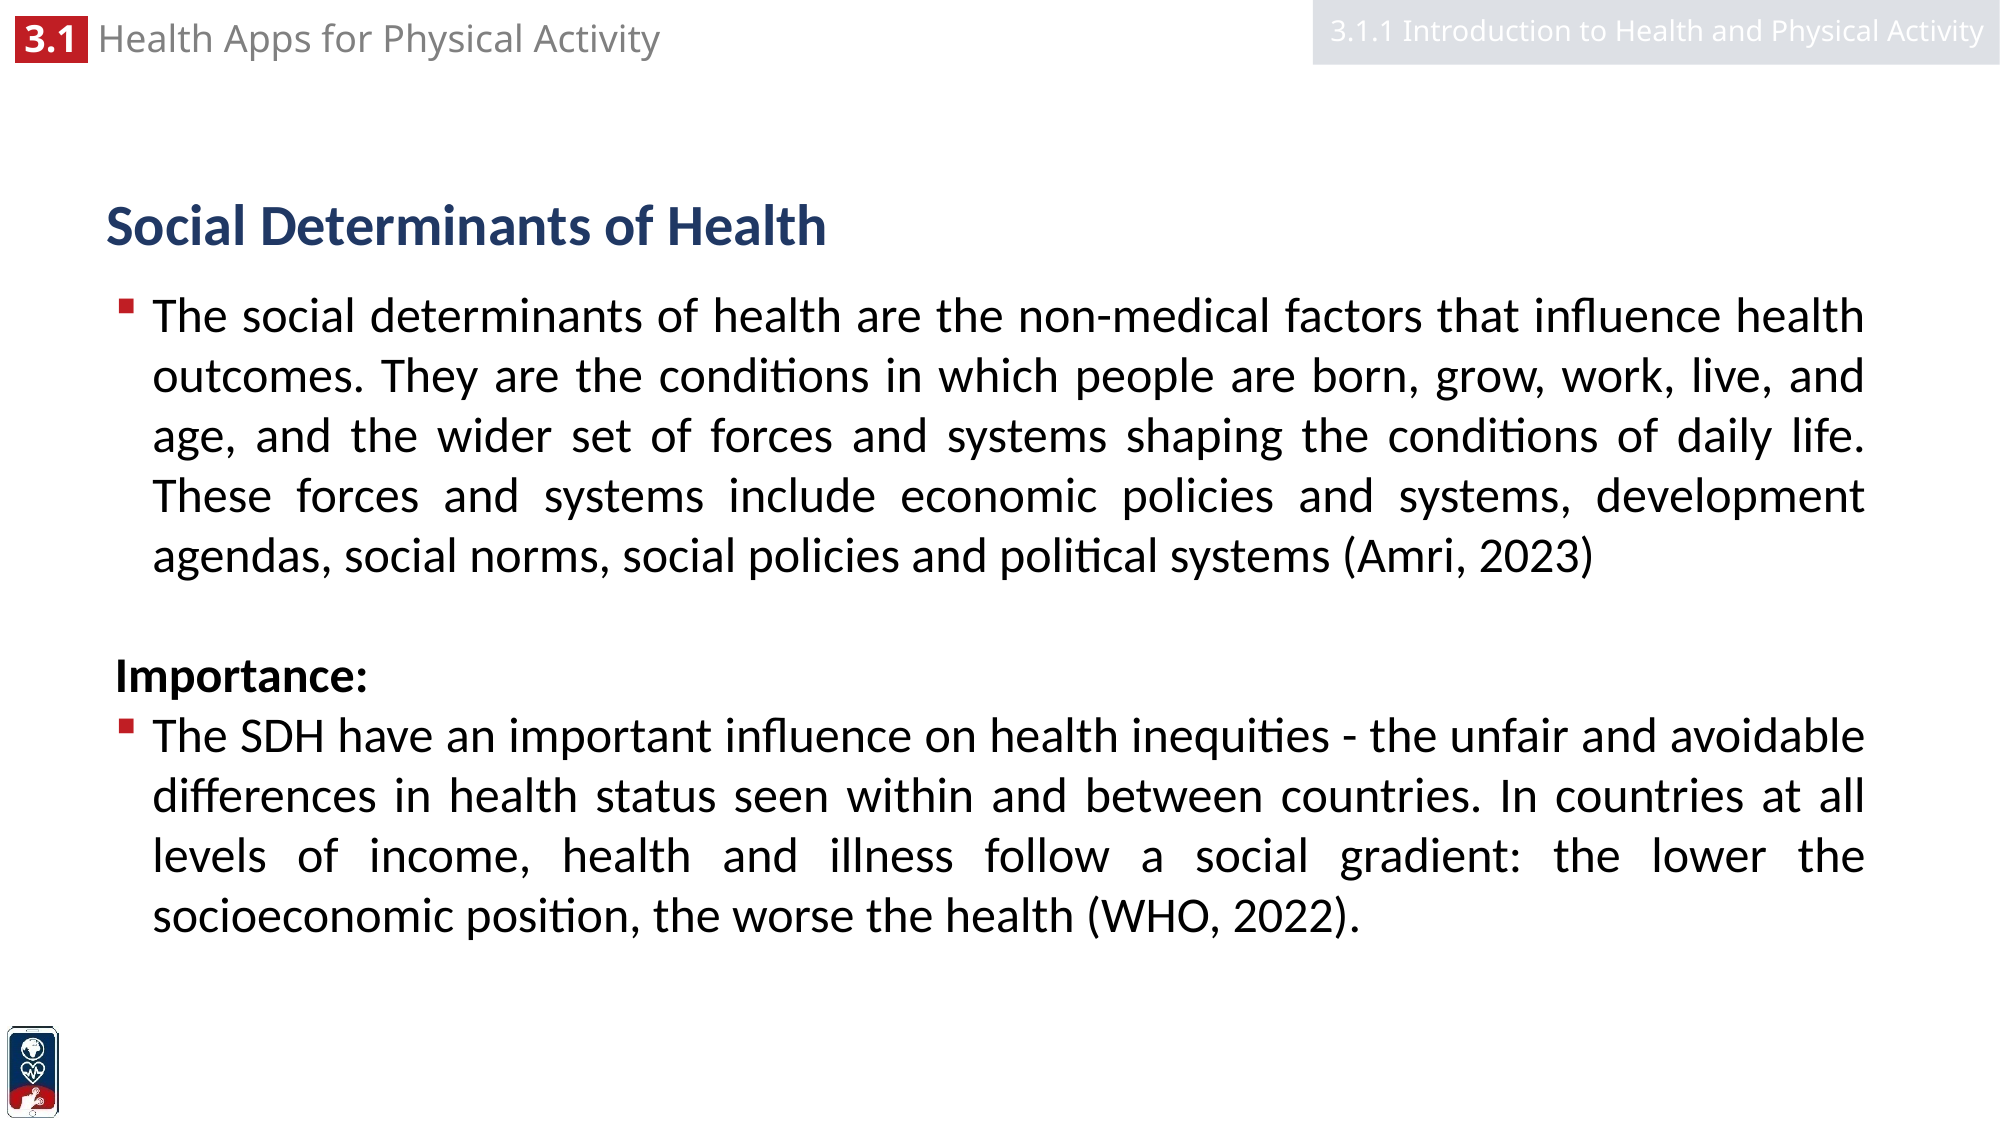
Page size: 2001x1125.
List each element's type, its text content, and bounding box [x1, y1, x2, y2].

text_box The social determinants of health are the non-medical factors that influence health outcomes. They are the conditions in which people are born, grow, work, live, and age, and the wider set of forces and systems shaping the conditions of daily life. These forces and systems include economic policies and systems, development agendas, social norms, social policies and political systems (Amri, 2023) Importance: The SDH have an important influence on health inequities - the unfair and avoidable differences in health status seen within and between countries. In countries at all levels of income, health and illness follow a social gradient: the lower the socioeconomic position, the worse the health (WHO, 2022). [100, 275, 1882, 1079]
picture [7, 1026, 59, 1118]
text_box 3.1.1 Introduction to Health and Physical Activity [1312, 0, 2000, 65]
title Social Determinants of Health [91, 177, 1961, 276]
